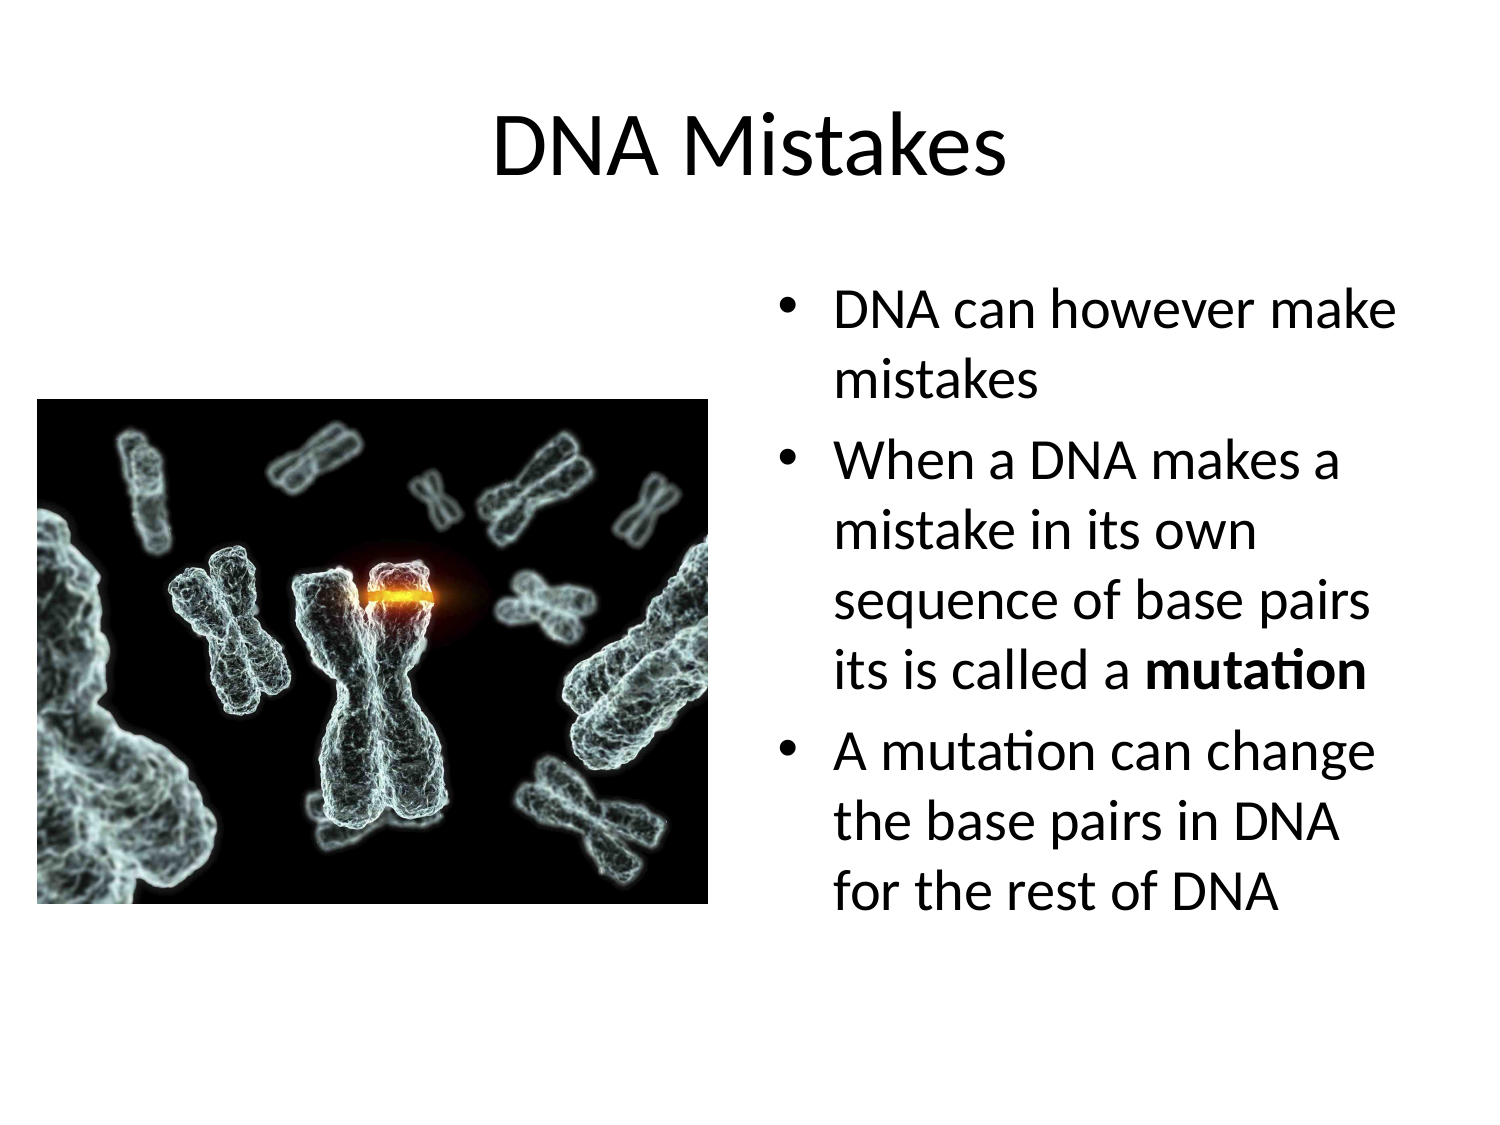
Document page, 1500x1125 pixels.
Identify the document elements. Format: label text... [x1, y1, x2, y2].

picture [37, 399, 709, 904]
title DNA Mistakes [75, 45, 1425, 233]
list DNA can however make mistakes When a DNA makes a mistake in its own sequence of base pairs its is called a mutation A mutation can change the base pairs in DNA for the rest of DNA [762, 262, 1425, 1005]
